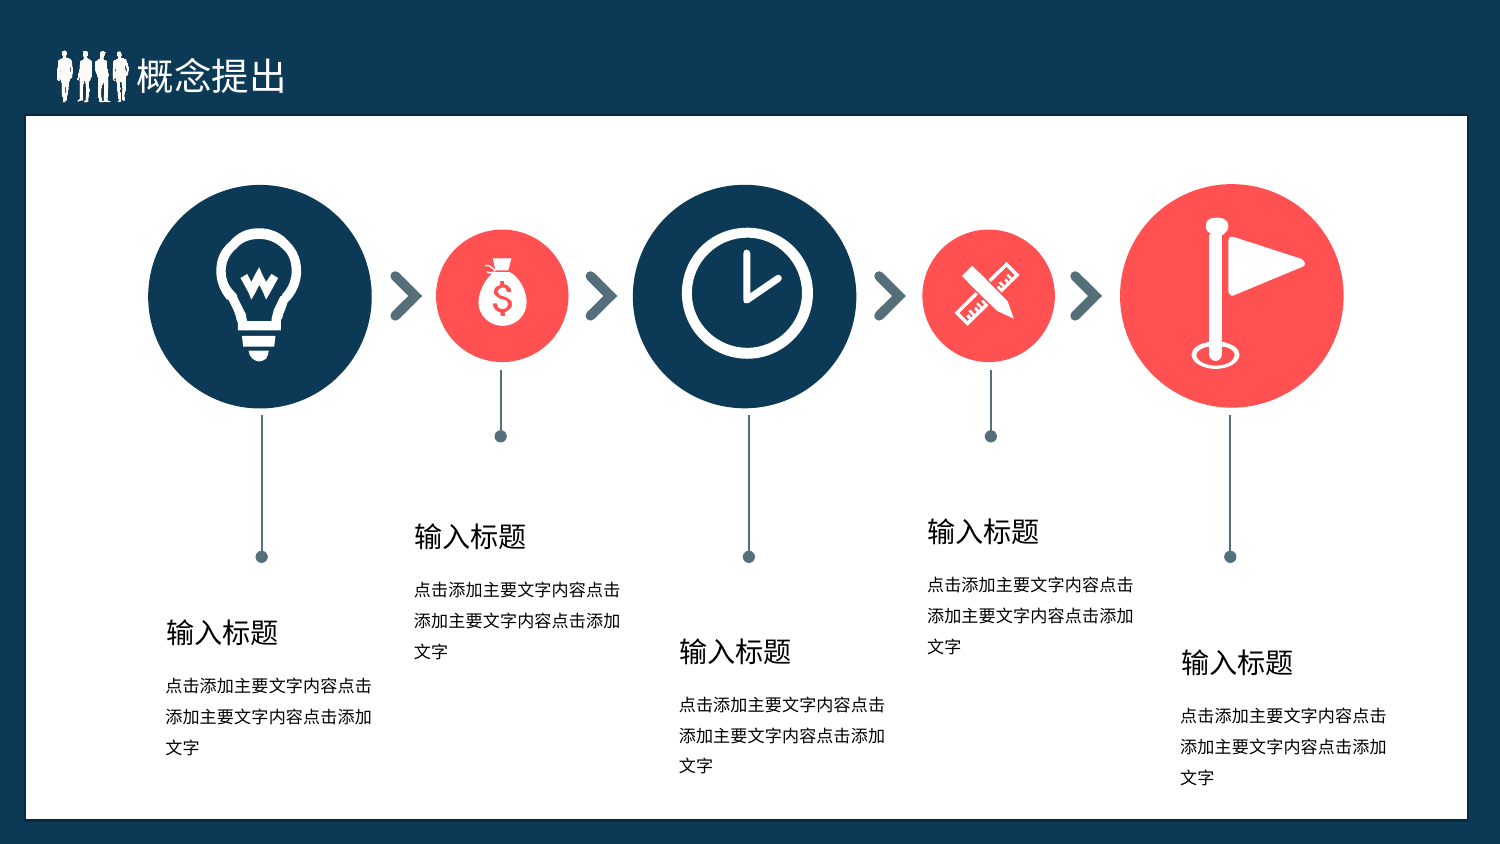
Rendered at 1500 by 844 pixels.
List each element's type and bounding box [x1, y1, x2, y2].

text_box [150, 607, 389, 767]
picture [50, 42, 131, 103]
text_box [663, 626, 902, 786]
text_box [398, 511, 637, 671]
text_box [912, 507, 1151, 666]
text_box [148, 184, 1344, 557]
text_box [1165, 638, 1404, 797]
